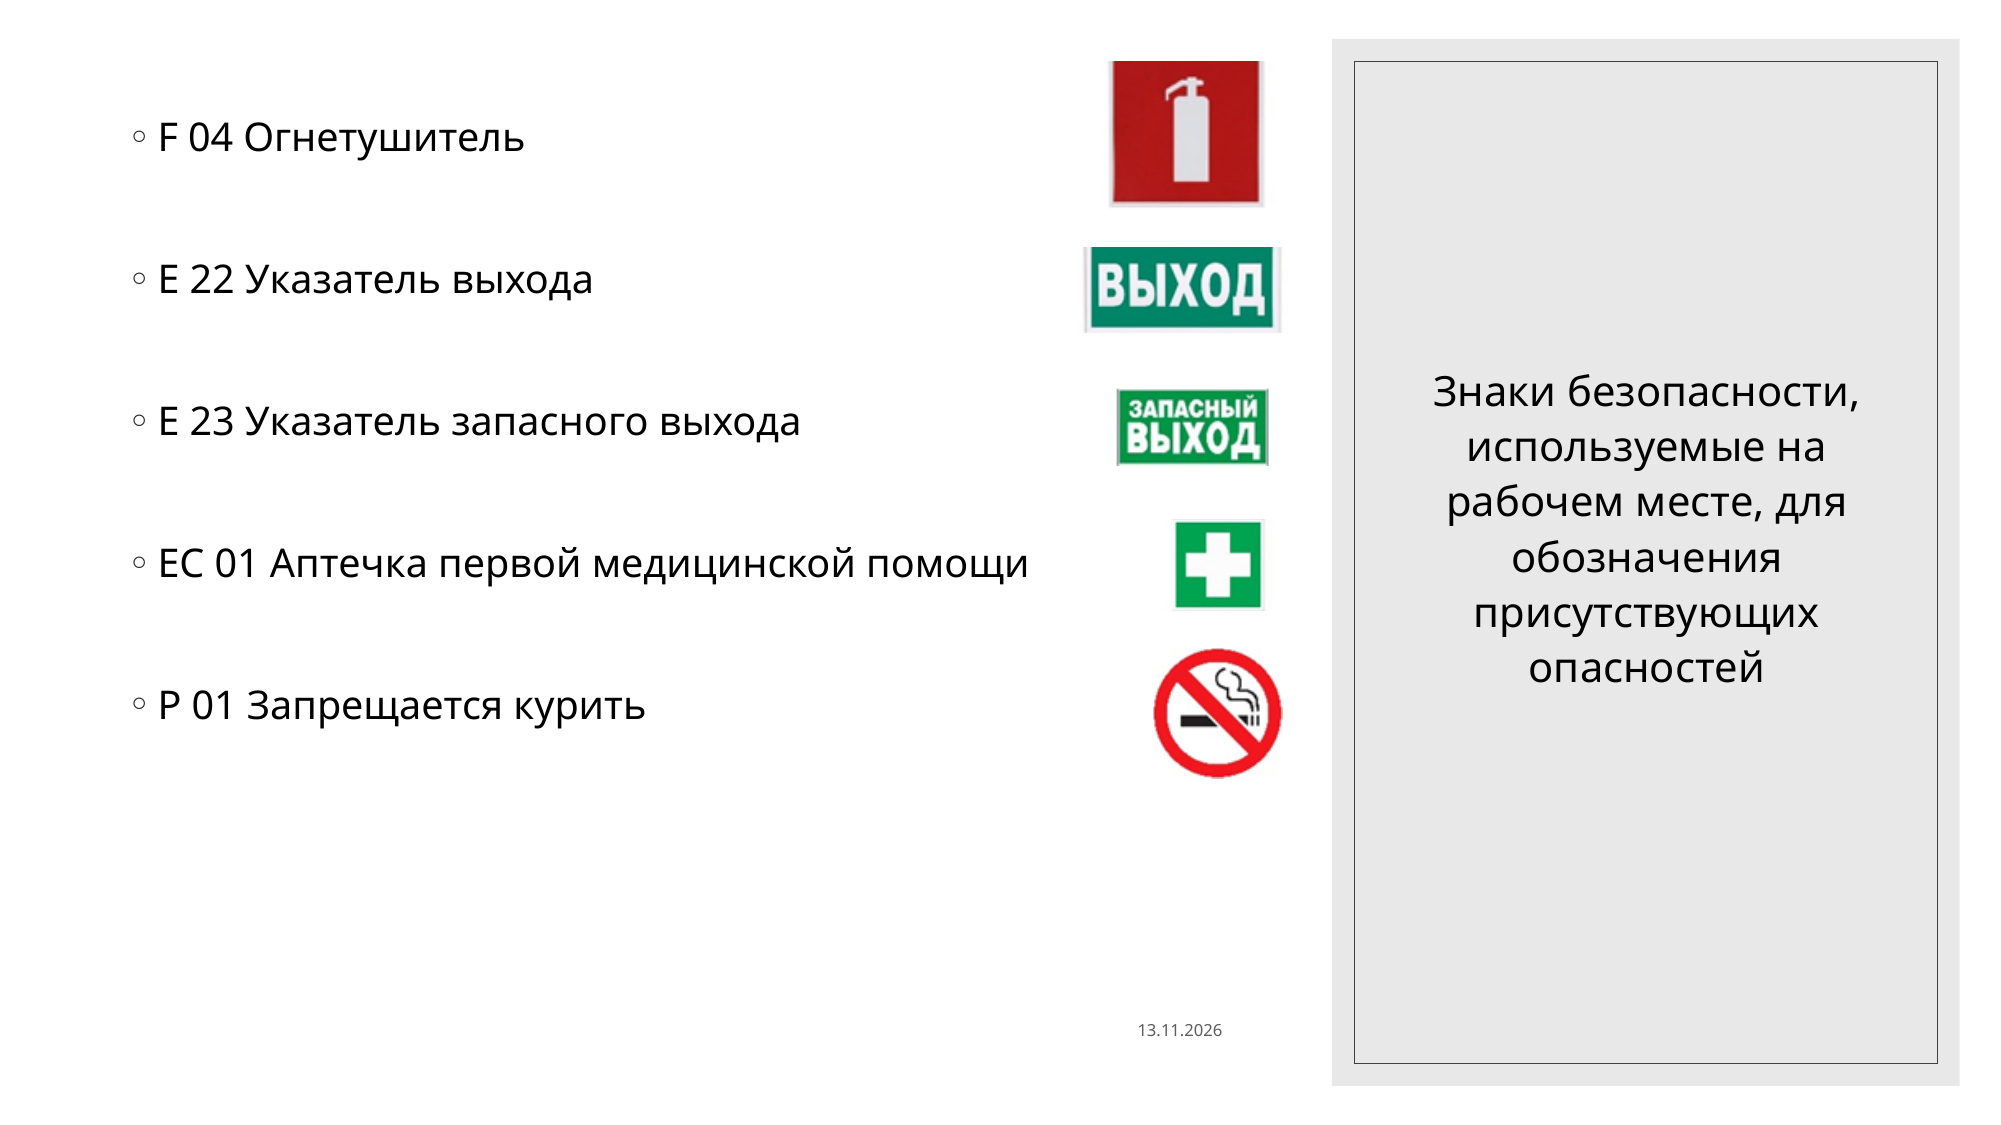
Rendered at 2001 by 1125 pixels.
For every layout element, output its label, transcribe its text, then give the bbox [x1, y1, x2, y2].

picture [1153, 648, 1283, 780]
picture [1067, 247, 1306, 335]
picture [1073, 388, 1313, 466]
list Знаки безопасности, используемые на рабочем месте, для обозначения присутствующих опасностей [1387, 352, 1907, 975]
picture [1131, 519, 1306, 611]
picture [1060, 61, 1313, 210]
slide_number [916, 990, 1238, 1050]
list F 04 Огнетушитель E 22 Указатель выхода E 23 Указатель запасного выхода EC 01 Аптечка первой медицинской помощи P 01 Запрещается курить [112, 99, 1238, 975]
